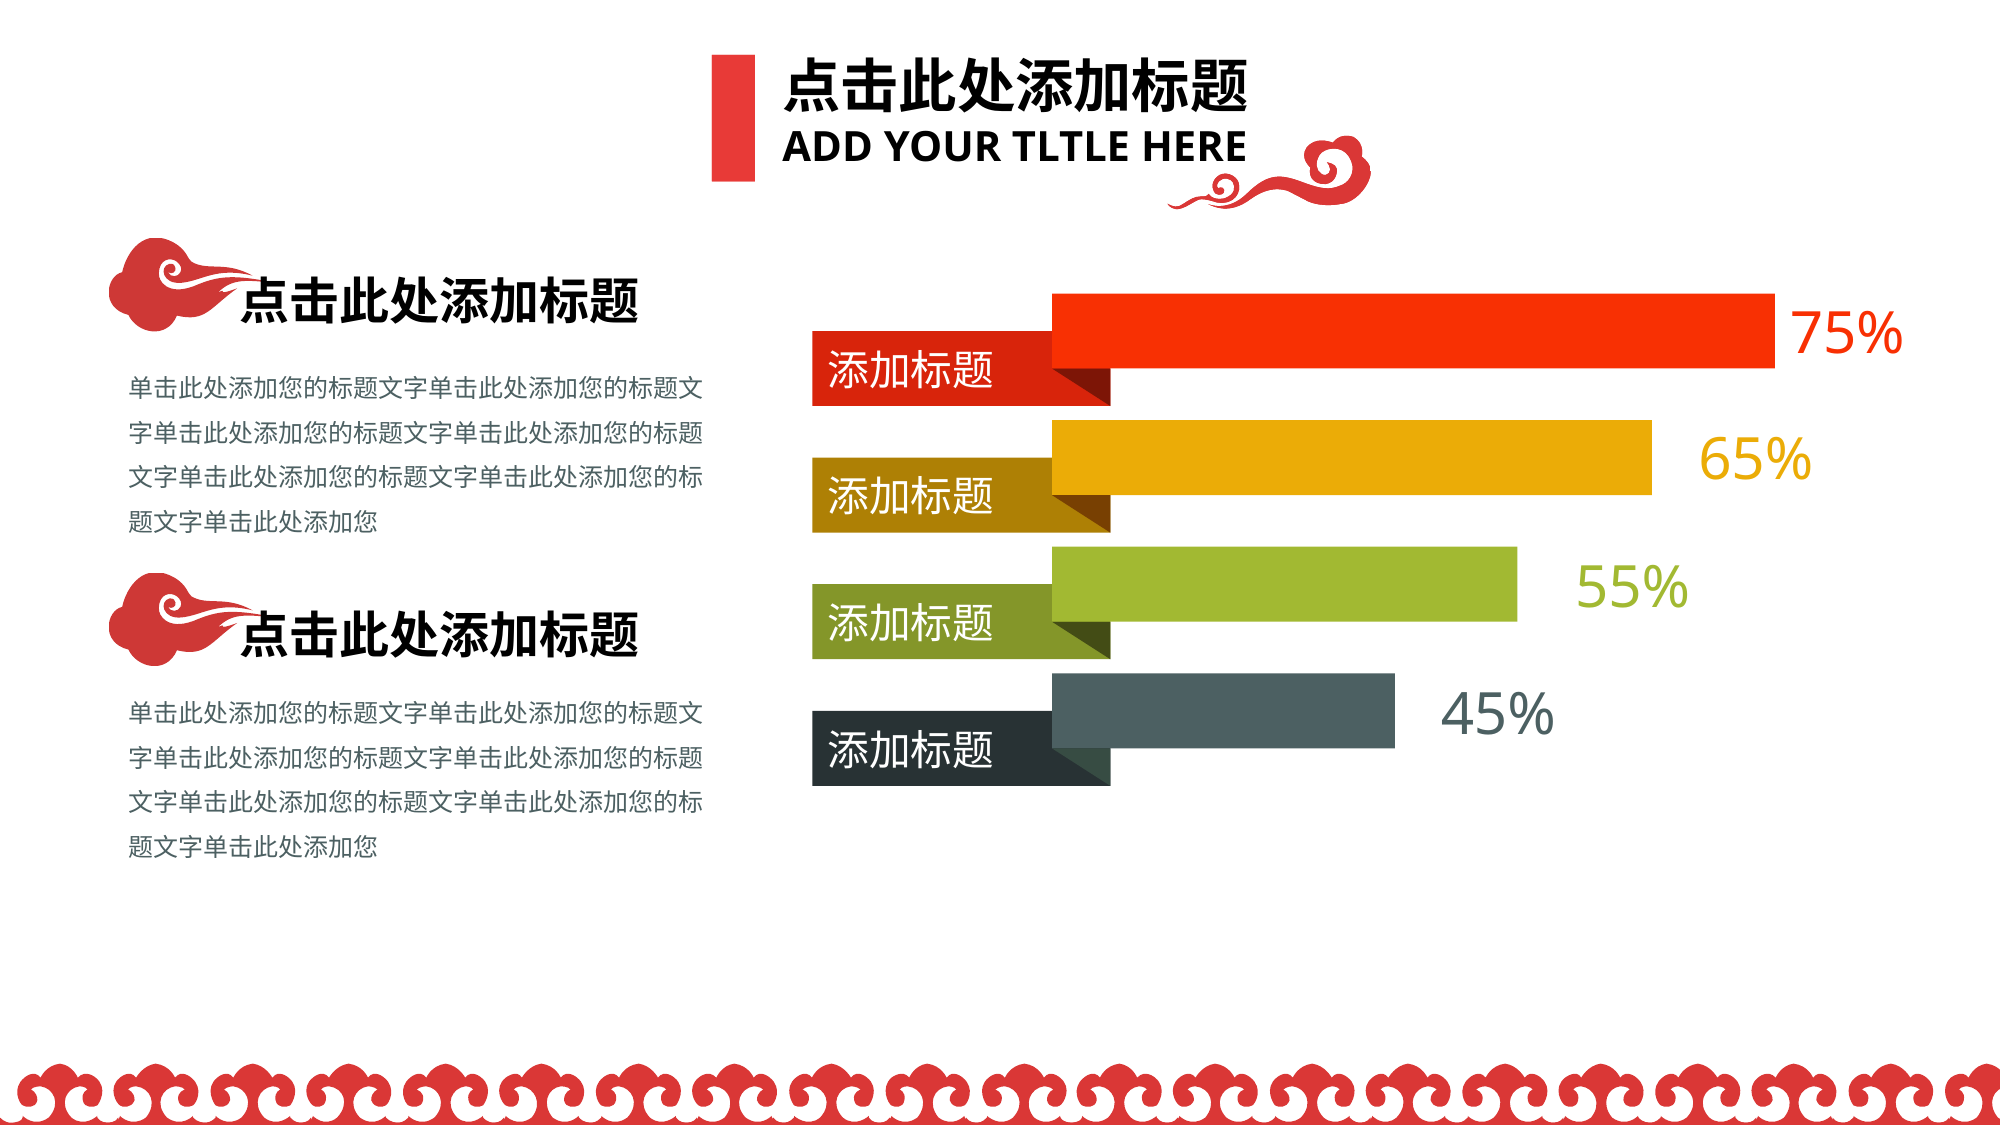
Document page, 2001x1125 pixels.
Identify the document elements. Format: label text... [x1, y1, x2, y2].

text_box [108, 573, 1162, 673]
text_box [711, 54, 756, 182]
text_box [1048, 367, 1112, 408]
text_box [1051, 546, 1518, 623]
text_box 单击此处添加您的标题文字单击此处添加您的标题文字单击此处添加您的标题文字单击此处添加您的标题文字单击此处添加您的标题文字单击此处添加您的标题文字单击此处添加您 [114, 674, 736, 870]
text_box [1051, 419, 1653, 496]
text_box [1048, 494, 1112, 535]
text_box 添加标题 [811, 338, 1108, 407]
text_box 添加标题 [811, 710, 1108, 787]
text_box 添加标题 [811, 457, 1109, 534]
text_box 65% [1683, 413, 1867, 499]
text_box [1048, 747, 1112, 788]
text_box 55% [1560, 541, 1744, 627]
text_box 单击此处添加您的标题文字单击此处添加您的标题文字单击此处添加您的标题文字单击此处添加您的标题文字单击此处添加您的标题文字单击此处添加您的标题文字单击此处添加您 [114, 349, 736, 545]
text_box 45% [1426, 669, 1609, 754]
text_box 75% [1774, 288, 1958, 373]
picture [1164, 147, 1372, 215]
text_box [108, 238, 1162, 338]
text_box [1051, 672, 1396, 749]
text_box [1051, 292, 1774, 369]
text_box 点击此处添加标题 ADD YOUR TLTLE HERE [767, 41, 1505, 177]
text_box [0, 1061, 2000, 1125]
